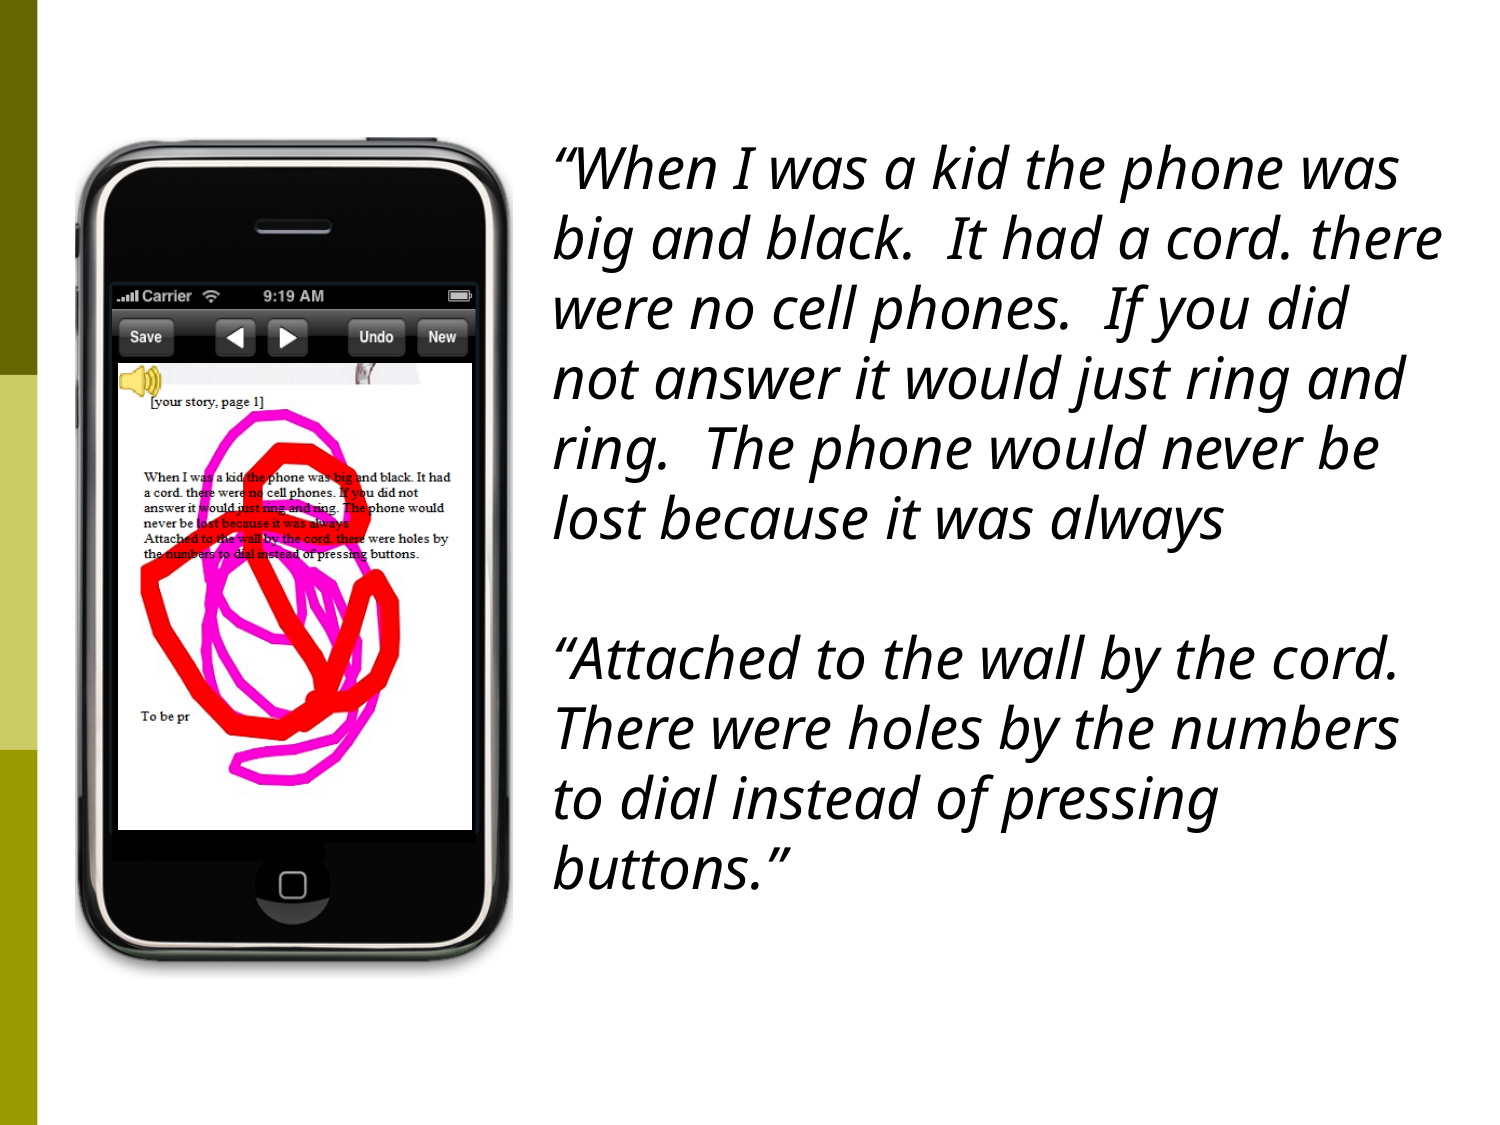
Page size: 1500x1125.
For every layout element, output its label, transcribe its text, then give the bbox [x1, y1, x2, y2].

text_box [74, 137, 513, 979]
text_box “When I was a kid the phone was big and black. It had a cord. there were no cell phones. If you did not answer it would just ring and ring. The phone would never be lost because it was always “Attached to the wall by the cord. There were holes by the numbers to dial instead of pressing buttons.” [537, 124, 1463, 909]
